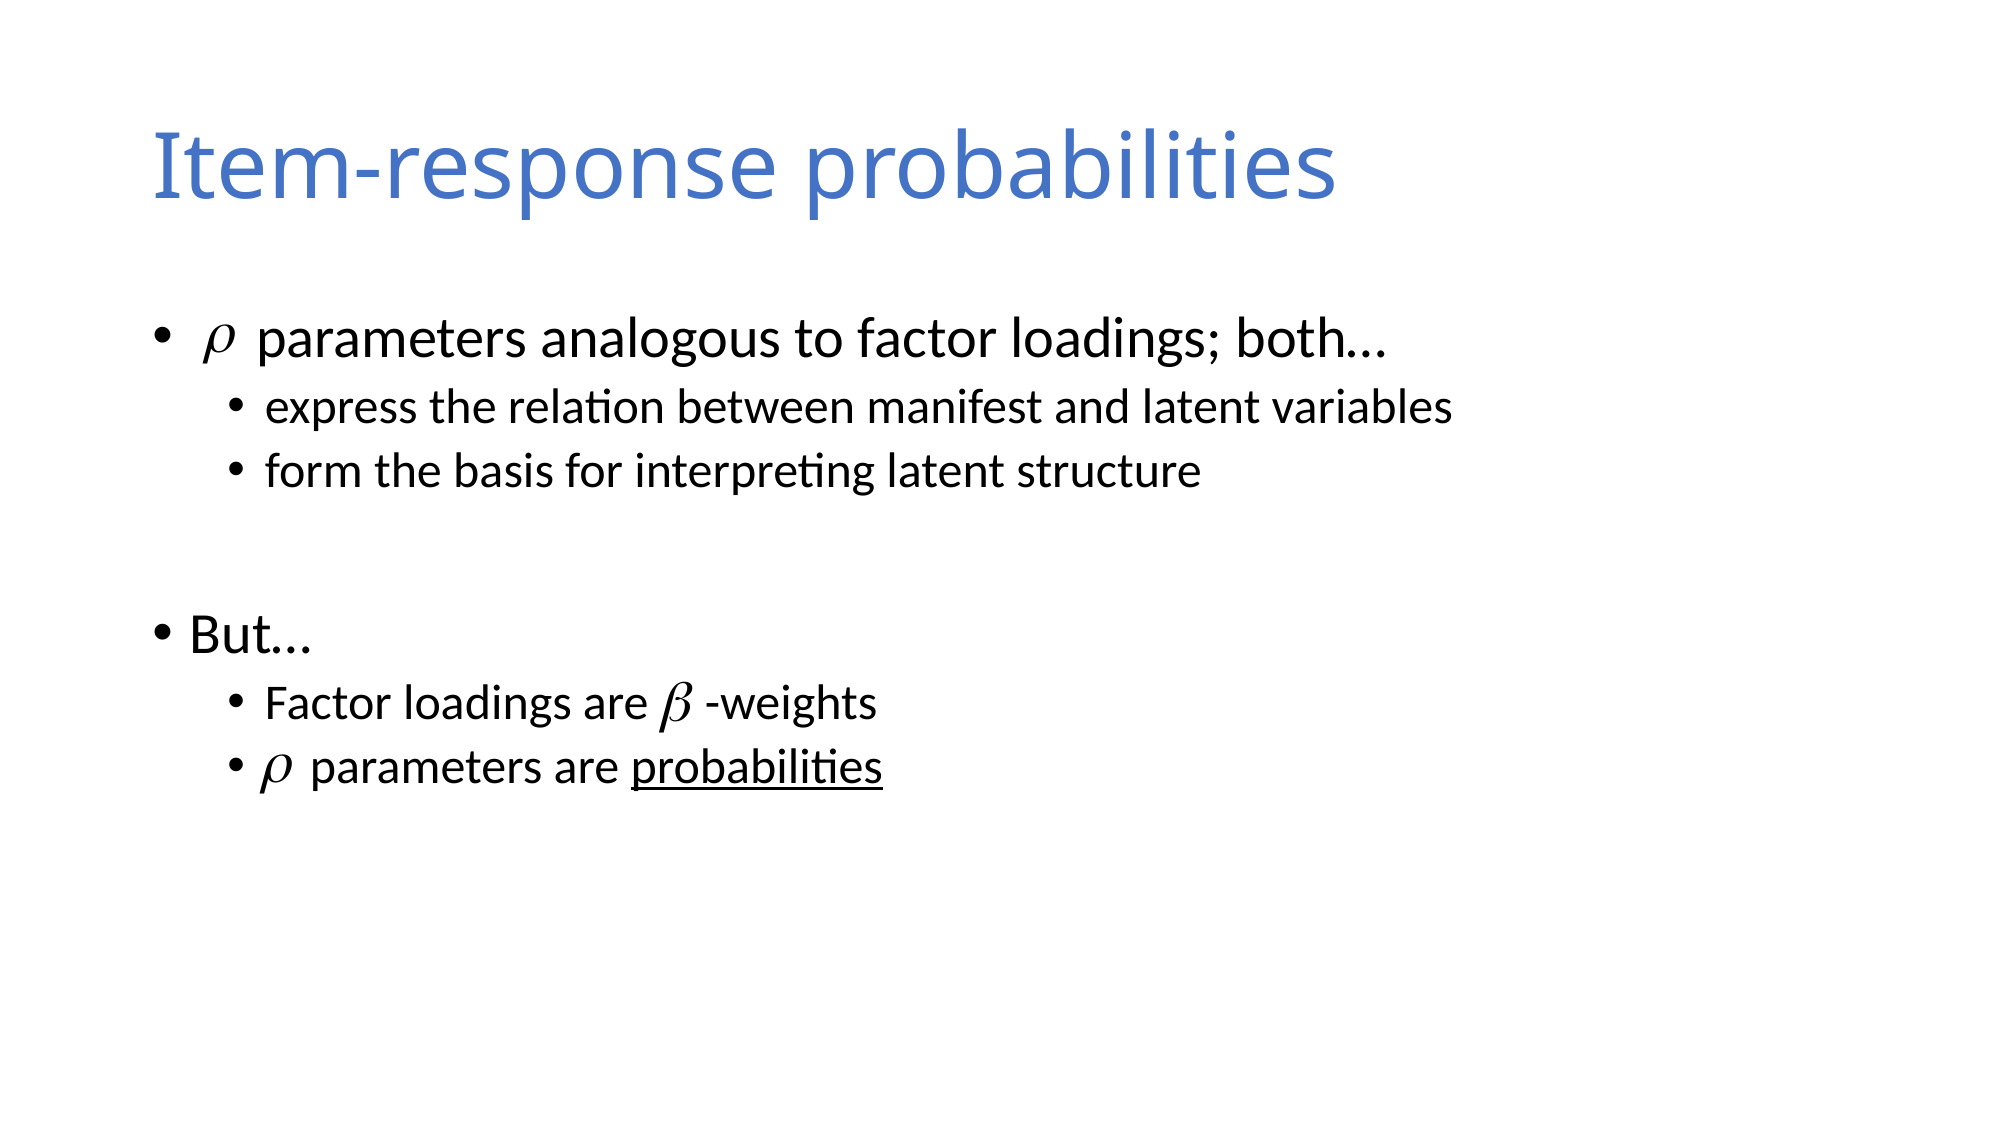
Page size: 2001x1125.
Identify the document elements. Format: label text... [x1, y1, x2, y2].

title Item-response probabilities [137, 59, 1863, 278]
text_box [647, 669, 711, 748]
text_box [191, 310, 249, 379]
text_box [248, 740, 306, 809]
list parameters analogous to factor loadings; both… express the relation between manifest and latent variables form the basis for interpreting latent structure But… Factor loadings are -weights parameters are probabilities [137, 299, 1863, 1014]
